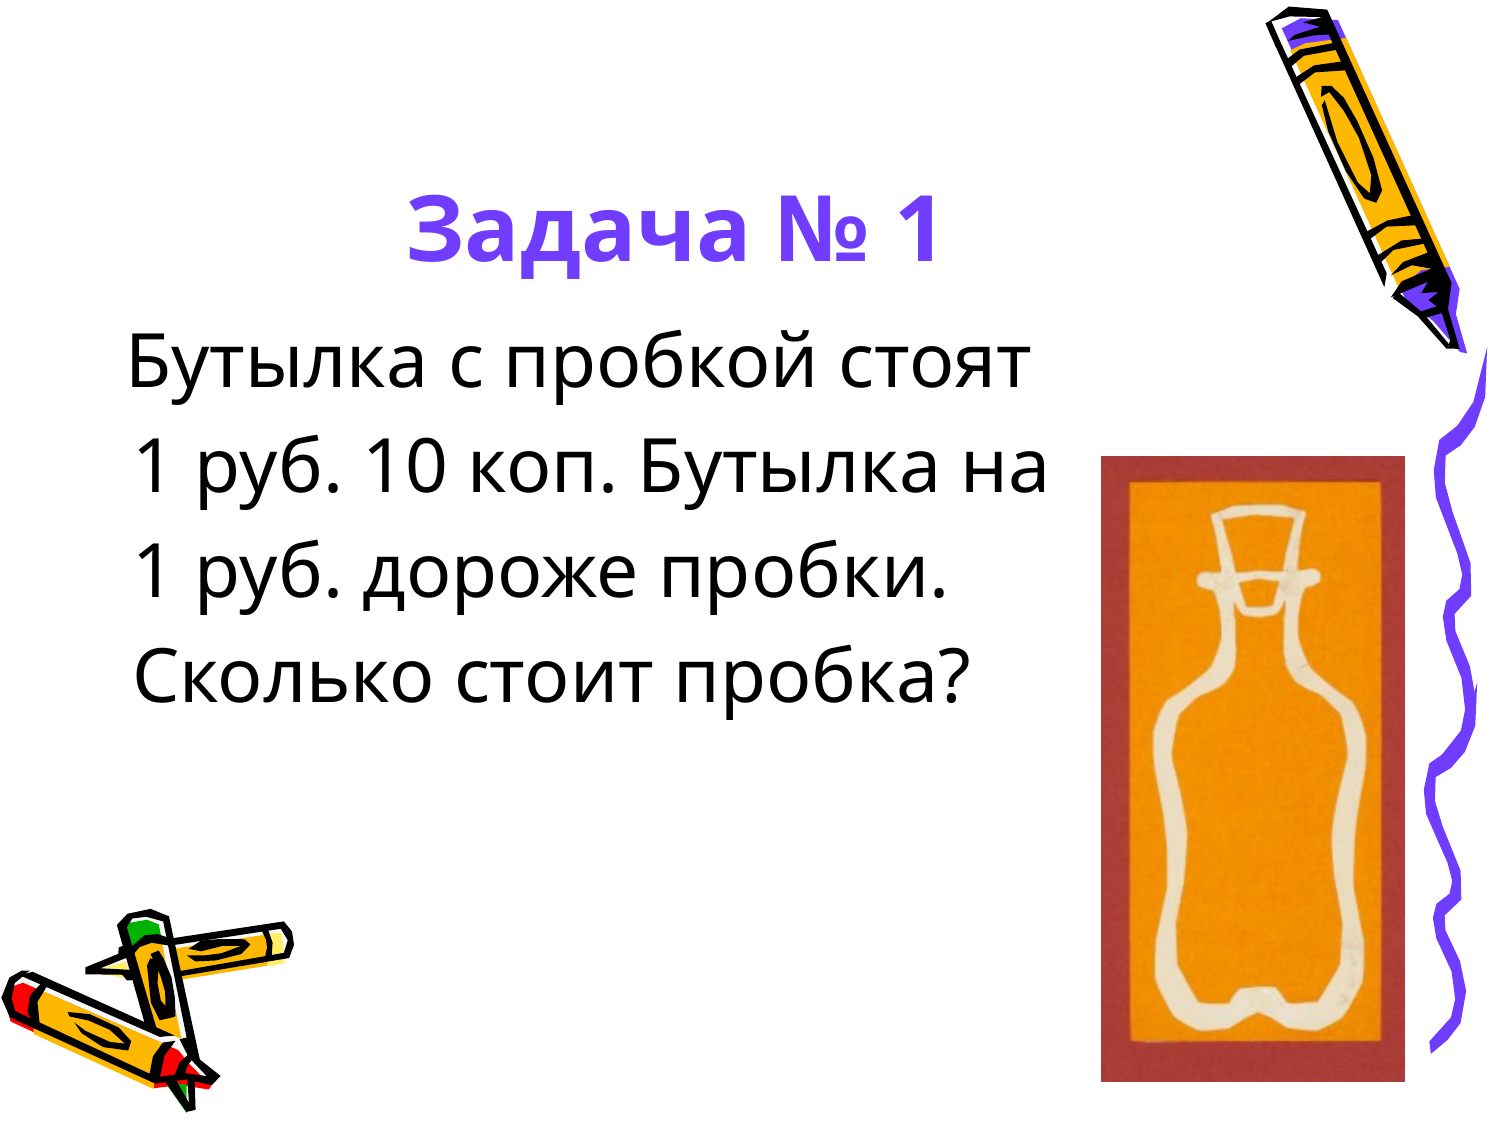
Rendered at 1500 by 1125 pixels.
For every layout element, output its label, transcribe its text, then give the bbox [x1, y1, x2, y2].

picture [1101, 456, 1405, 1083]
list Бутылка с пробкой стоят 1 руб. 10 коп. Бутылка на 1 руб. дороже пробки. Сколько стоит пробка? [58, 304, 1322, 905]
title Задача № 1 [112, 24, 1240, 288]
